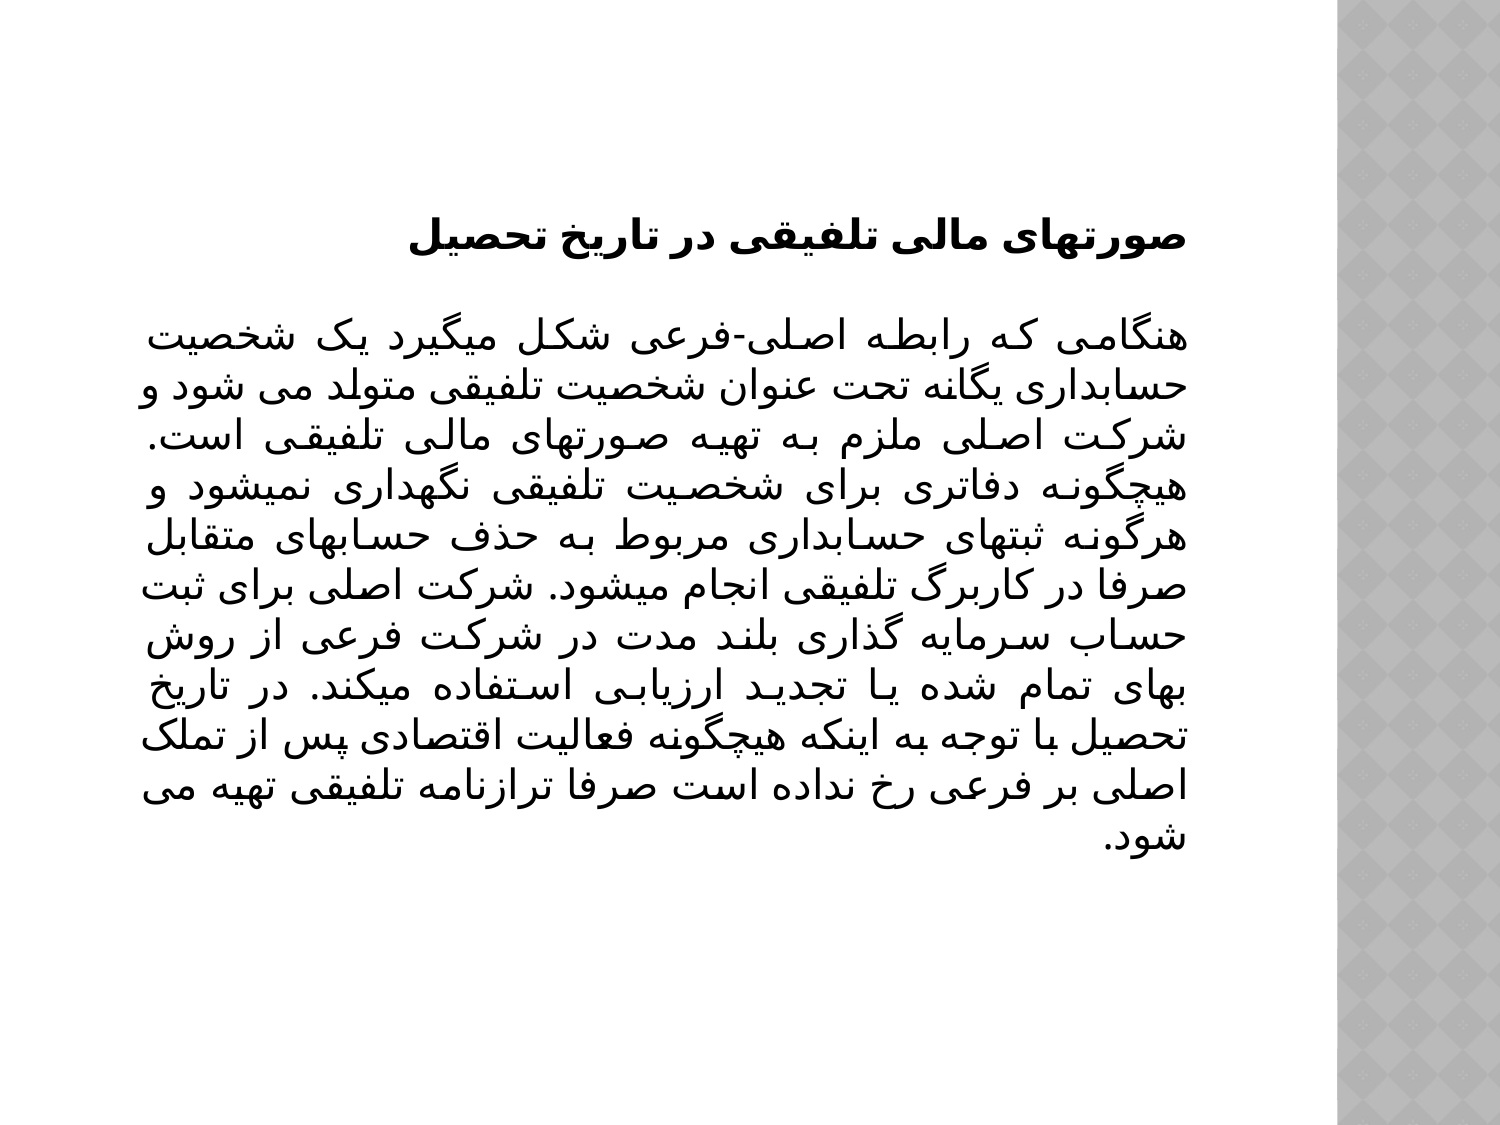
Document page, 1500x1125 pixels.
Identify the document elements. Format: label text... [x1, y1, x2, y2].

text_box صورتهای مالی تلفیقی در تاریخ تحصیل هنگامی که رابطه اصلی-فرعی شکل میگیرد یک شخصیت حسابداری یگانه تحت عنوان شخصیت تلفیقی متولد می شود و شرکت اصلی ملزم به تهیه صورتهای مالی تلفیقی است. هیچگونه دفاتری برای شخصیت تلفیقی نگهداری نمیشود و هرگونه ثبتهای حسابداری مربوط به حذف حسابهای متقابل صرفا در کاربرگ تلفیقی انجام میشود. شرکت اصلی برای ثبت حساب سرمایه گذاری بلند مدت در شرکت فرعی از روش بهای تمام شده یا تجدید ارزیابی استفاده میکند. در تاریخ تحصیل با توجه به اینکه هیچگونه فعالیت اقتصادی پس از تملک اصلی بر فرعی رخ نداده است صرفا ترازنامه تلفیقی تهیه می شود. [125, 200, 1204, 865]
